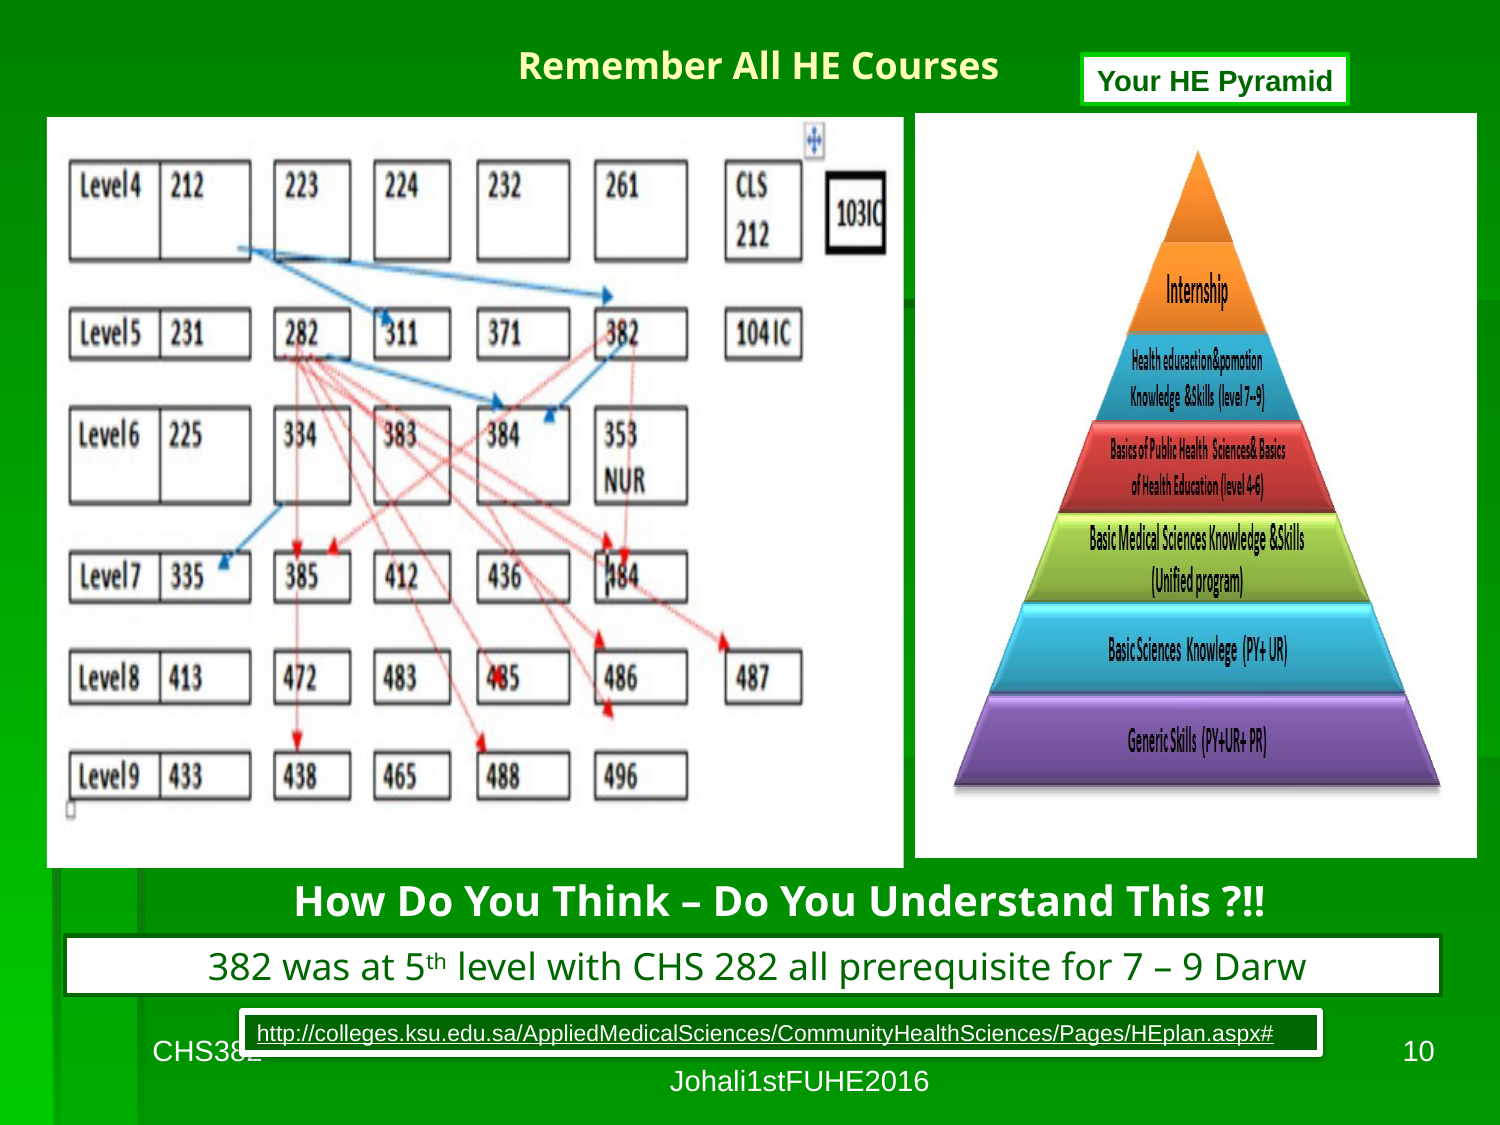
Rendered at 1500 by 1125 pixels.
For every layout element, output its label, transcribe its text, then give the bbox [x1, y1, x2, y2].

slide_number 10 [1137, 1024, 1451, 1103]
text_box 382 was at 5th level with CHS 282 all prerequisite for 7 – 9 Darw [63, 933, 1443, 997]
slide_number CHS382 [137, 1024, 450, 1103]
footer Johali1stFUHE2016 [562, 1064, 1038, 1115]
text_box How Do You Think – Do You Understand This ?!! [140, 867, 1430, 932]
text_box http://colleges.ksu.edu.sa/AppliedMedicalSciences/CommunityHealthSciences/Pages/HEplan.aspx# [239, 1008, 1323, 1057]
text_box Your HE Pyramid [1080, 52, 1350, 106]
picture [915, 113, 1477, 858]
picture [46, 116, 904, 868]
title Remember All HE Courses [433, 23, 1074, 106]
